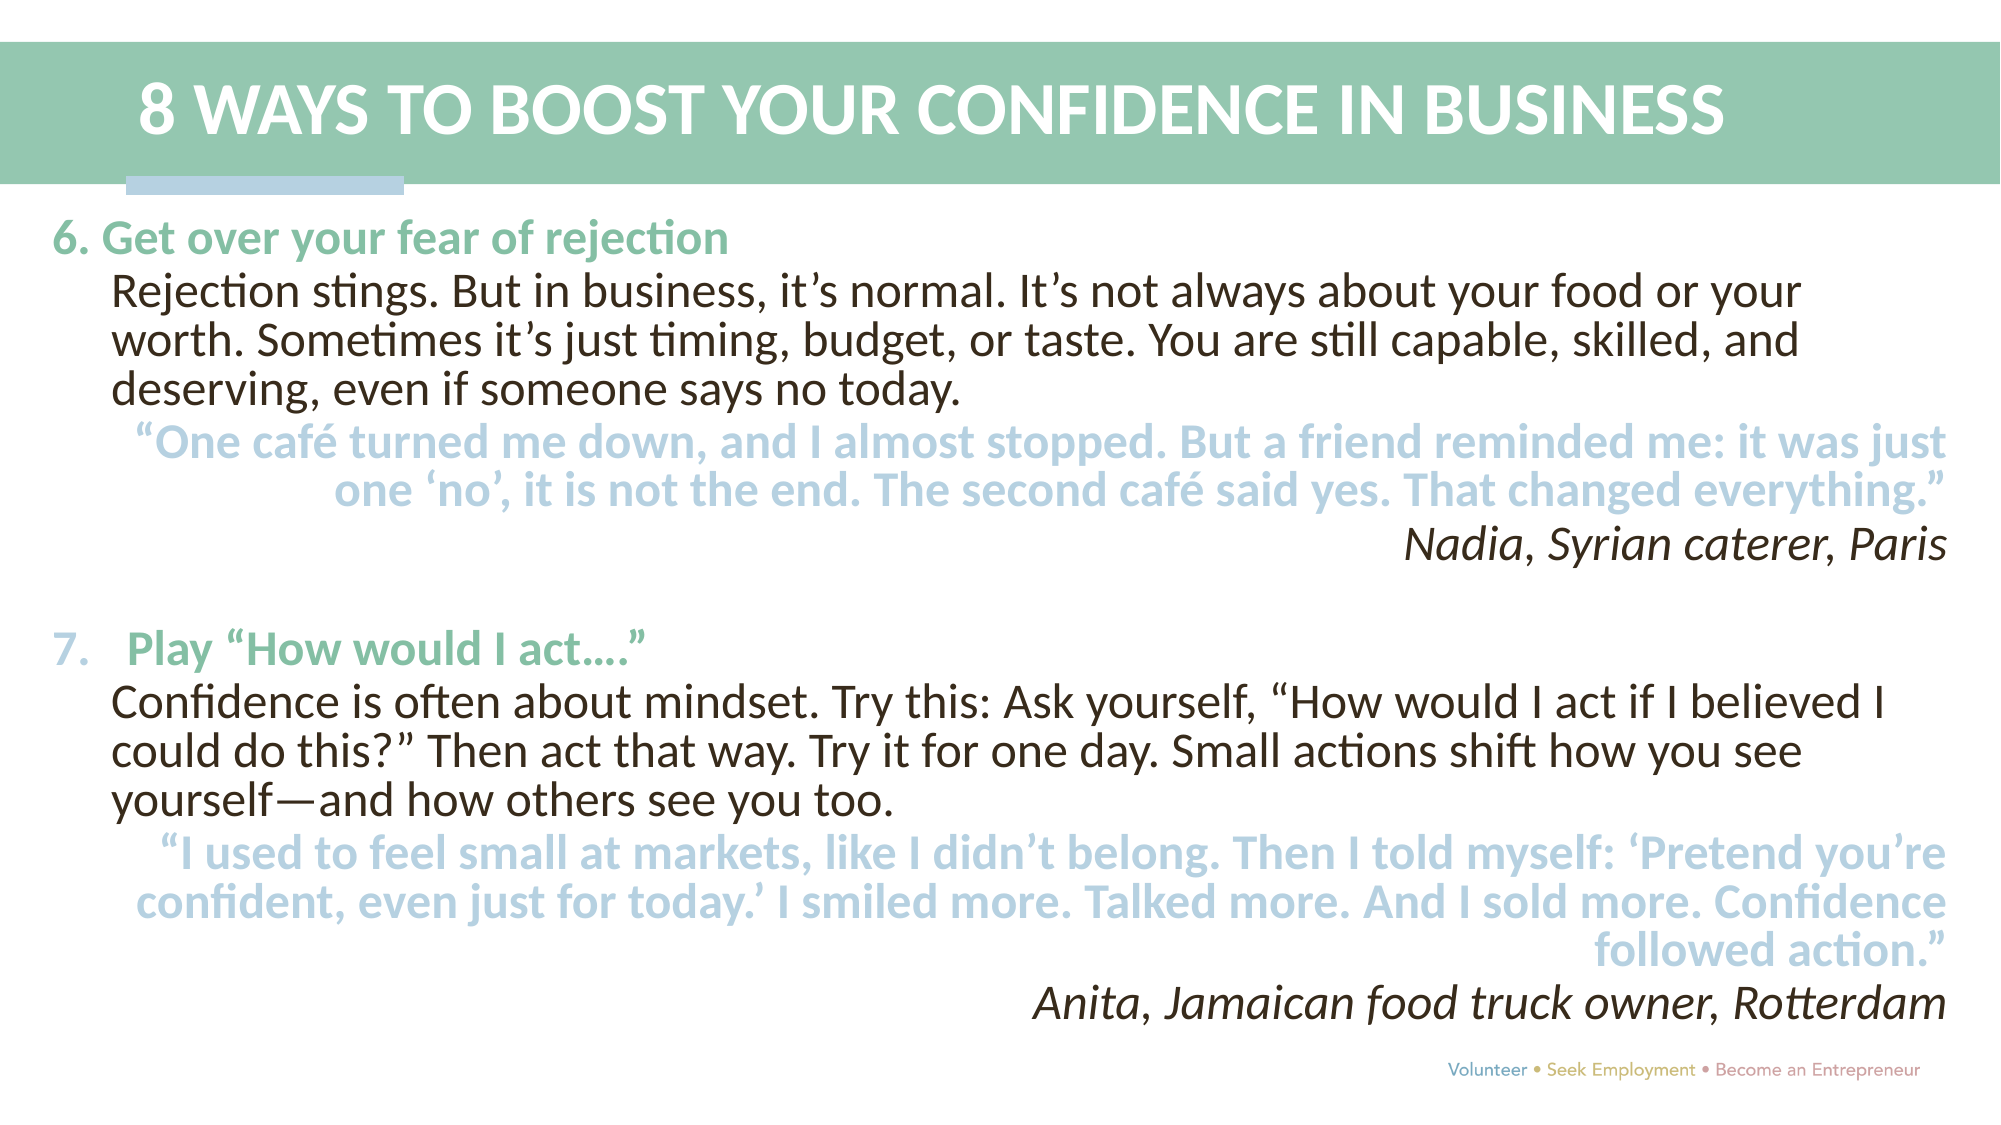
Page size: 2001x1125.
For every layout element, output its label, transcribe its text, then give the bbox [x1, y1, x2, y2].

list 8 WAYS TO BOOST YOUR CONFIDENCE IN BUSINESS [123, 51, 1913, 170]
picture [1418, 1046, 1971, 1103]
list 6. Get over your fear of rejection Rejection stings. But in business, it’s normal. It’s not always about your food or your worth. Sometimes it’s just timing, budget, or taste. You are still capable, skilled, and deserving, even if someone says no today. “One café turned me down, and I almost stopped. But a friend reminded me: it was just one ‘no’, it is not the end. The second café said yes. That changed everything.” Nadia, Syrian caterer, Paris Play “How would I act….” Confidence is often about mindset. Try this: Ask yourself, “How would I act if I believed I could do this?” Then act that way. Try it for one day. Small actions shift how you see yourself—and how others see you too. “I used to feel small at markets, like I didn’t belong. Then I told myself: ‘Pretend you’re confident, even just for today.’ I smiled more. Talked more. And I sold more. Confidence followed action.” Anita, Jamaican food truck owner, Rotterdam [37, 208, 1963, 955]
